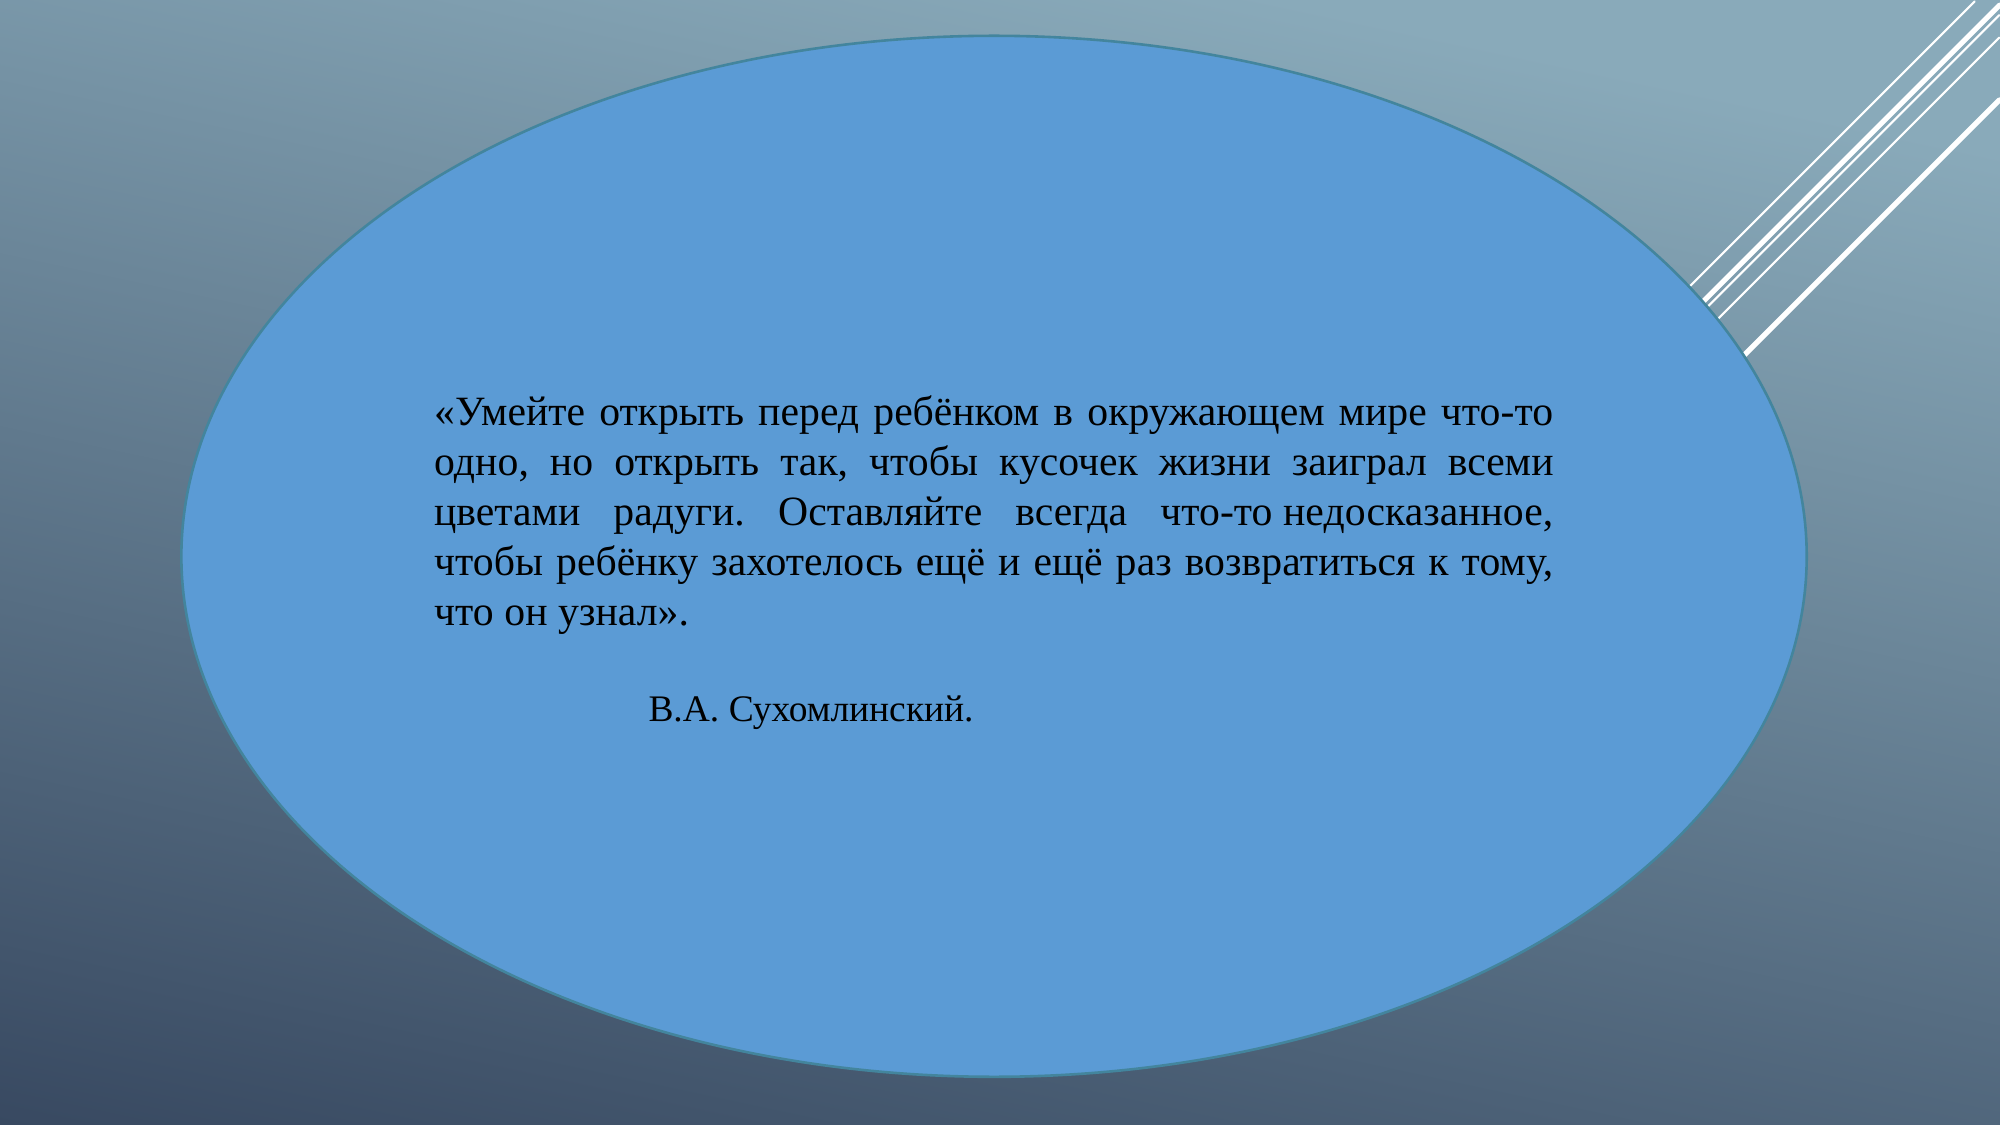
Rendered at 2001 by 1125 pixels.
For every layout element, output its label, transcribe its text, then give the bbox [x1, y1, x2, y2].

text_box «Умейте открыть перед ребёнком в окружающем мире что-то одно, но открыть так, чтобы кусочек жизни заиграл всеми цветами радуги. Оставляйте всегда что-то недосказанное, чтобы ребёнку захотелось ещё и ещё раз возвратиться к тому, что он узнал». В.А. Сухомлинский. [180, 34, 1809, 1079]
